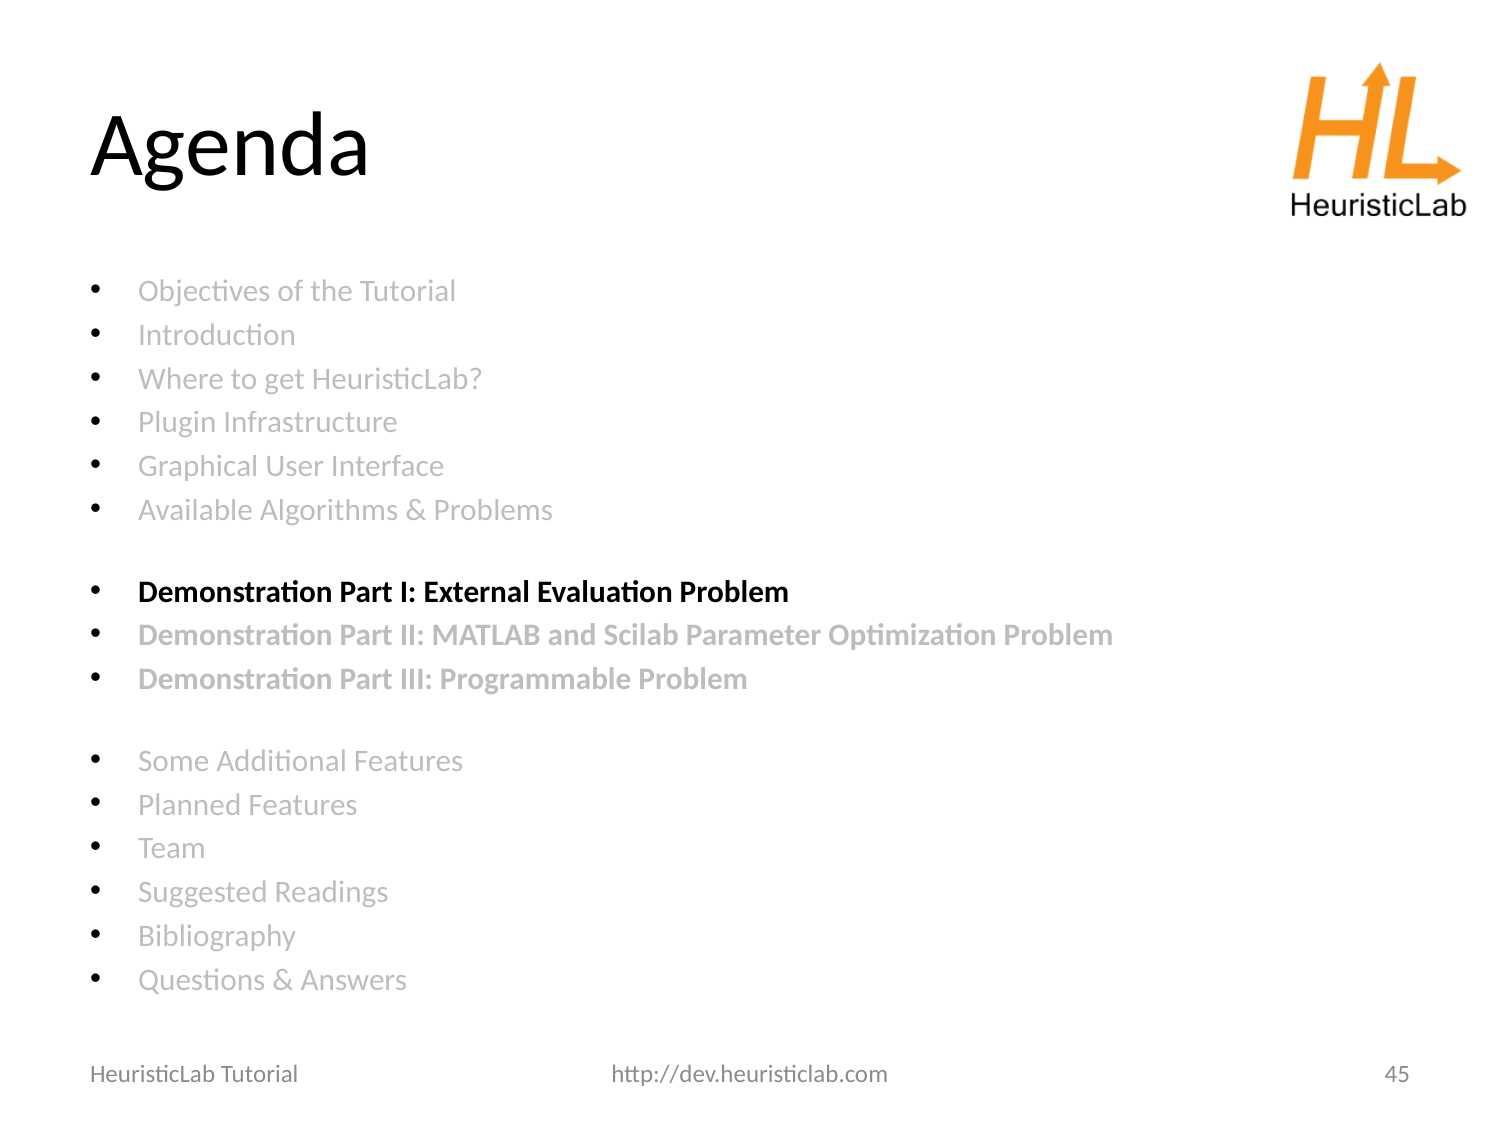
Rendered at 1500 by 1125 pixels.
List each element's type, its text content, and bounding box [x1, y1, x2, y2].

slide_number 45 [1074, 1042, 1425, 1103]
list Objectives of the Tutorial Introduction Where to get HeuristicLab? Plugin Infrastructure Graphical User Interface Available Algorithms & Problems Demonstration Part I: External Evaluation Problem Demonstration Part II: MATLAB and Scilab Parameter Optimization Problem Demonstration Part III: Programmable Problem Some Additional Features Planned Features Team Suggested Readings Bibliography Questions & Answers [75, 262, 1425, 1005]
picture [1281, 27, 1474, 244]
footer http://dev.heuristiclab.com [512, 1042, 988, 1103]
title Agenda [75, 45, 1282, 233]
slide_number HeuristicLab Tutorial [75, 1042, 425, 1103]
